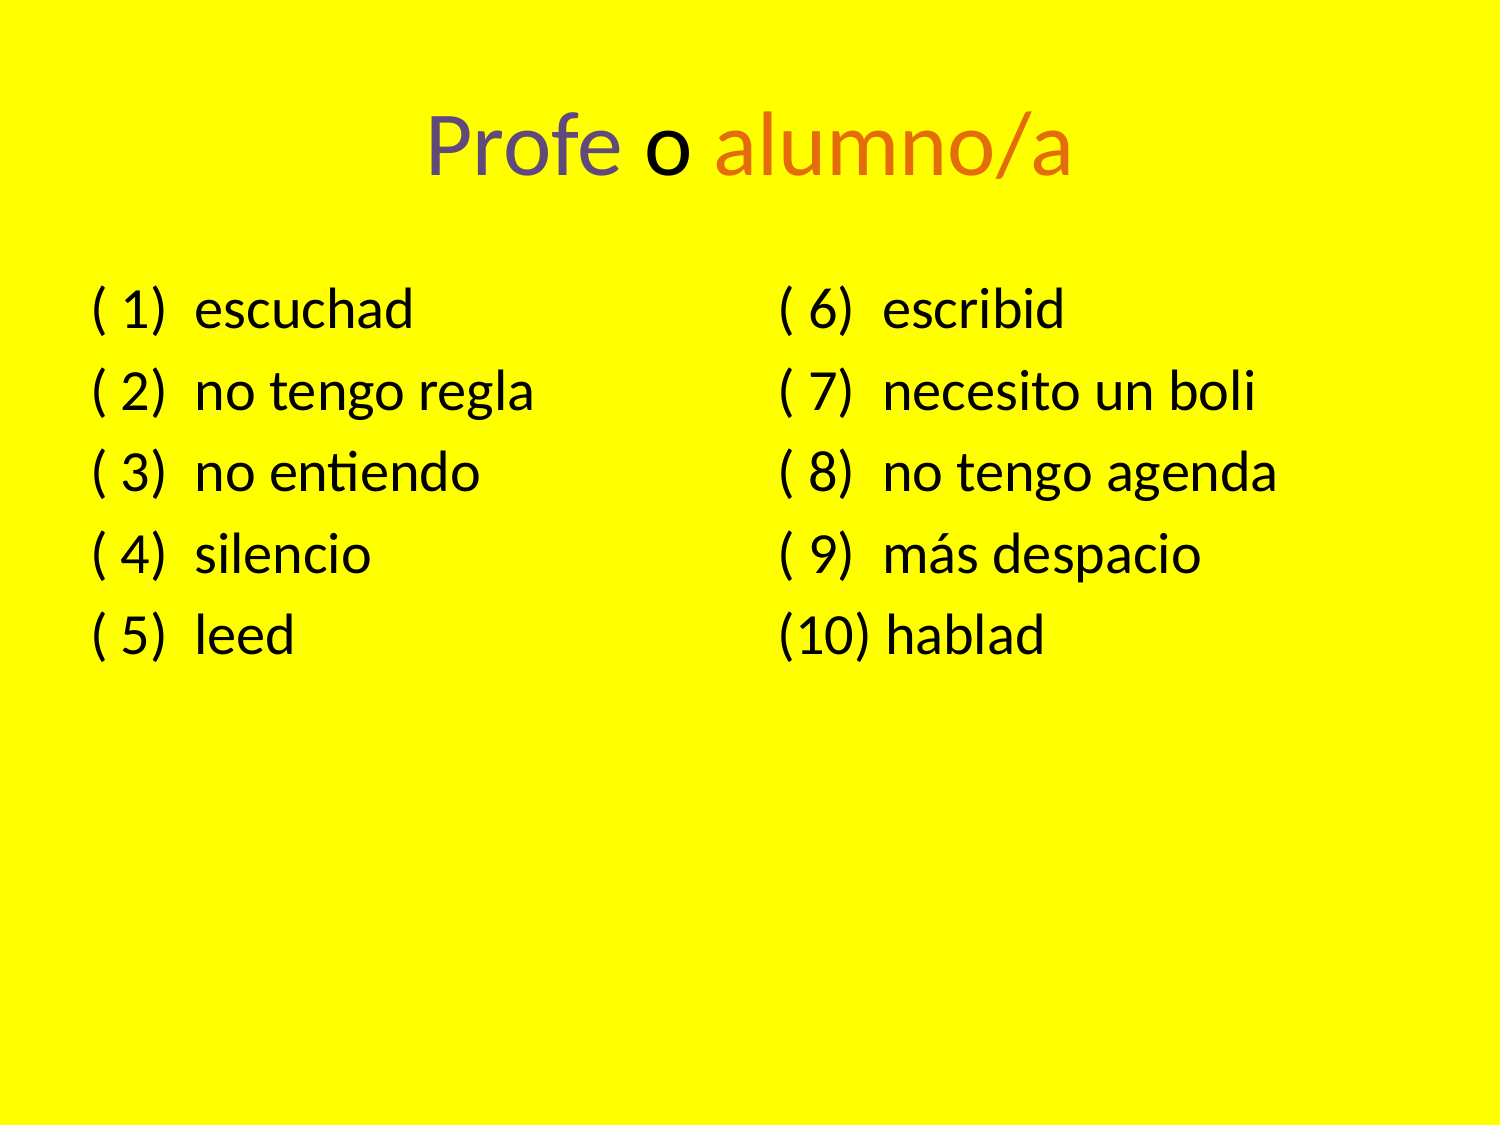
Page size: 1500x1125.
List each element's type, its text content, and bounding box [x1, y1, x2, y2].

list ( 6) escribid ( 7) necesito un boli ( 8) no tengo agenda ( 9) más despacio (10) hablad [762, 262, 1425, 1005]
title Profe o alumno/a [75, 45, 1425, 233]
list ( 1) escuchad ( 2) no tengo regla ( 3) no entiendo ( 4) silencio ( 5) leed [75, 262, 738, 1005]
